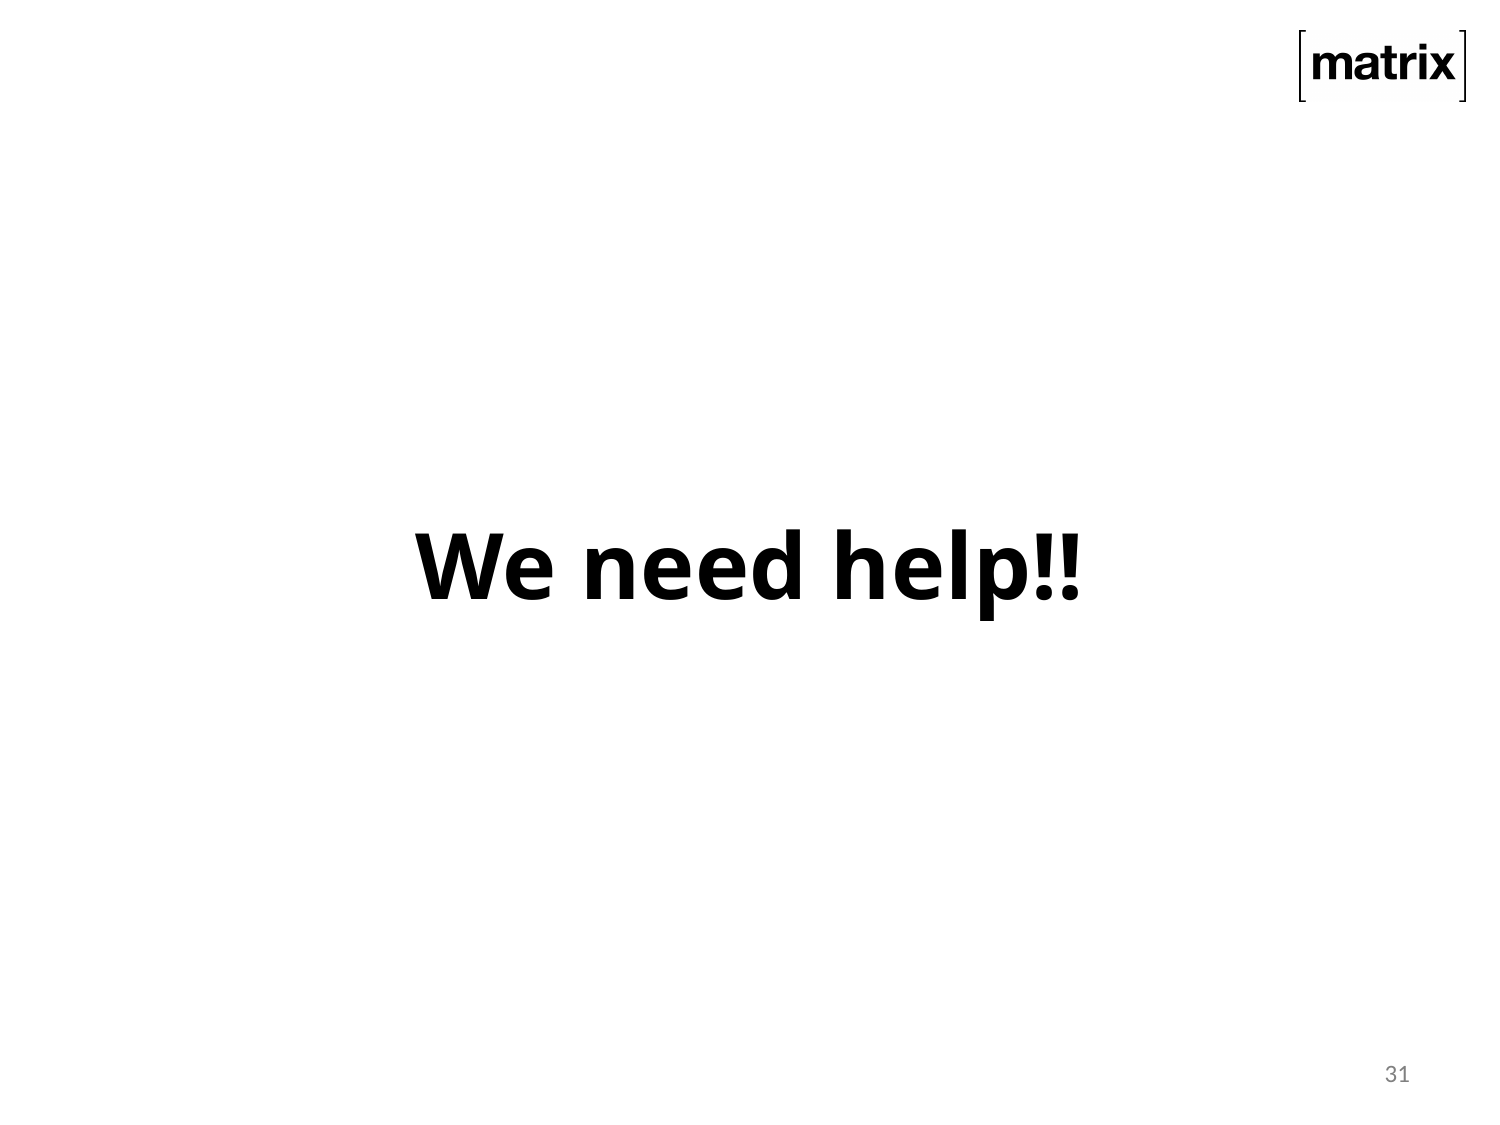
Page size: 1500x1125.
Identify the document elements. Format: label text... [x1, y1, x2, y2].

picture [1299, 30, 1466, 102]
title We need help!! [75, 499, 1425, 626]
slide_number 31 [1074, 1042, 1425, 1103]
